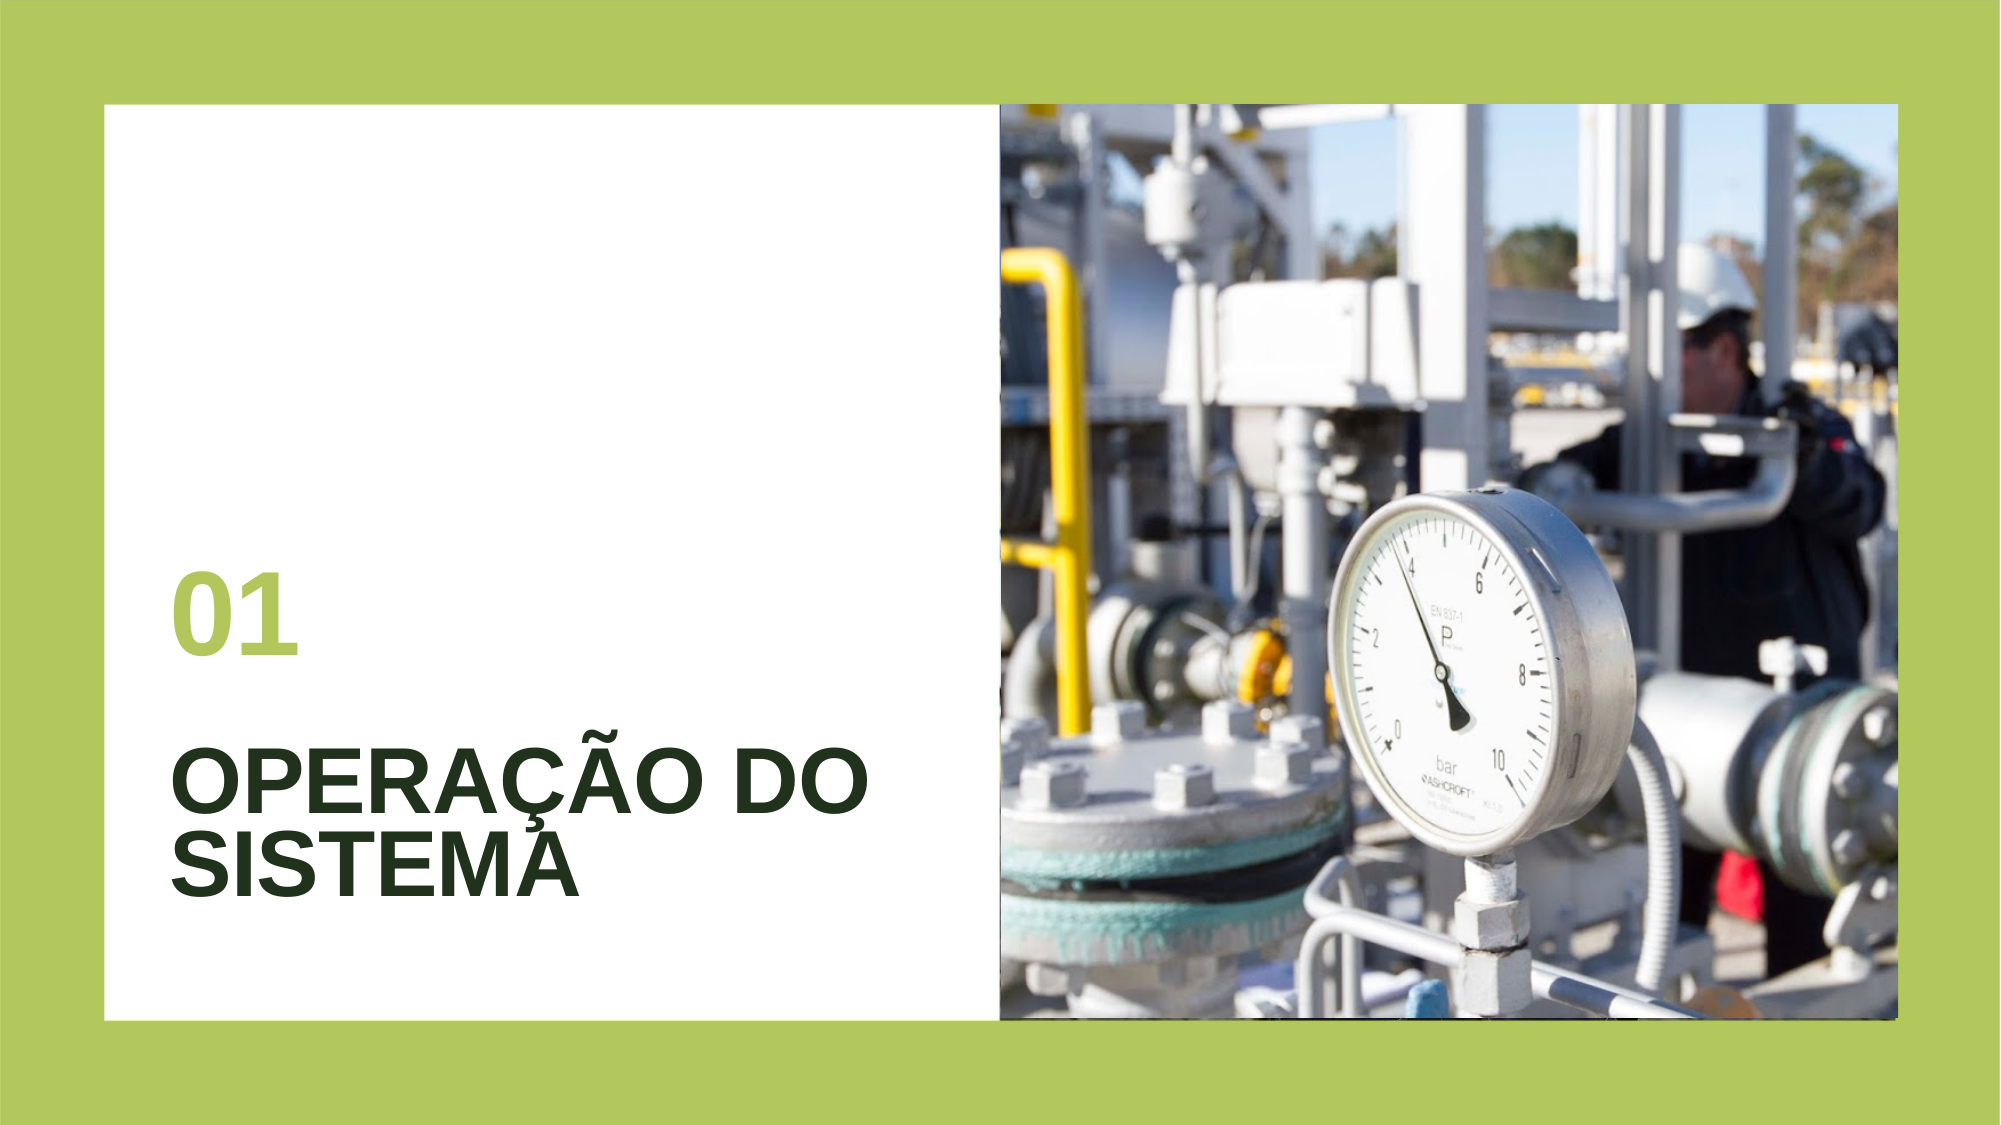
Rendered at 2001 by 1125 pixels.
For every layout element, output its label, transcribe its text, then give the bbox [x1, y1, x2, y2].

text_box OPERAÇÃO DO SISTEMA [168, 730, 967, 916]
picture [0, 0, 2000, 1125]
text_box 01 [168, 534, 398, 680]
